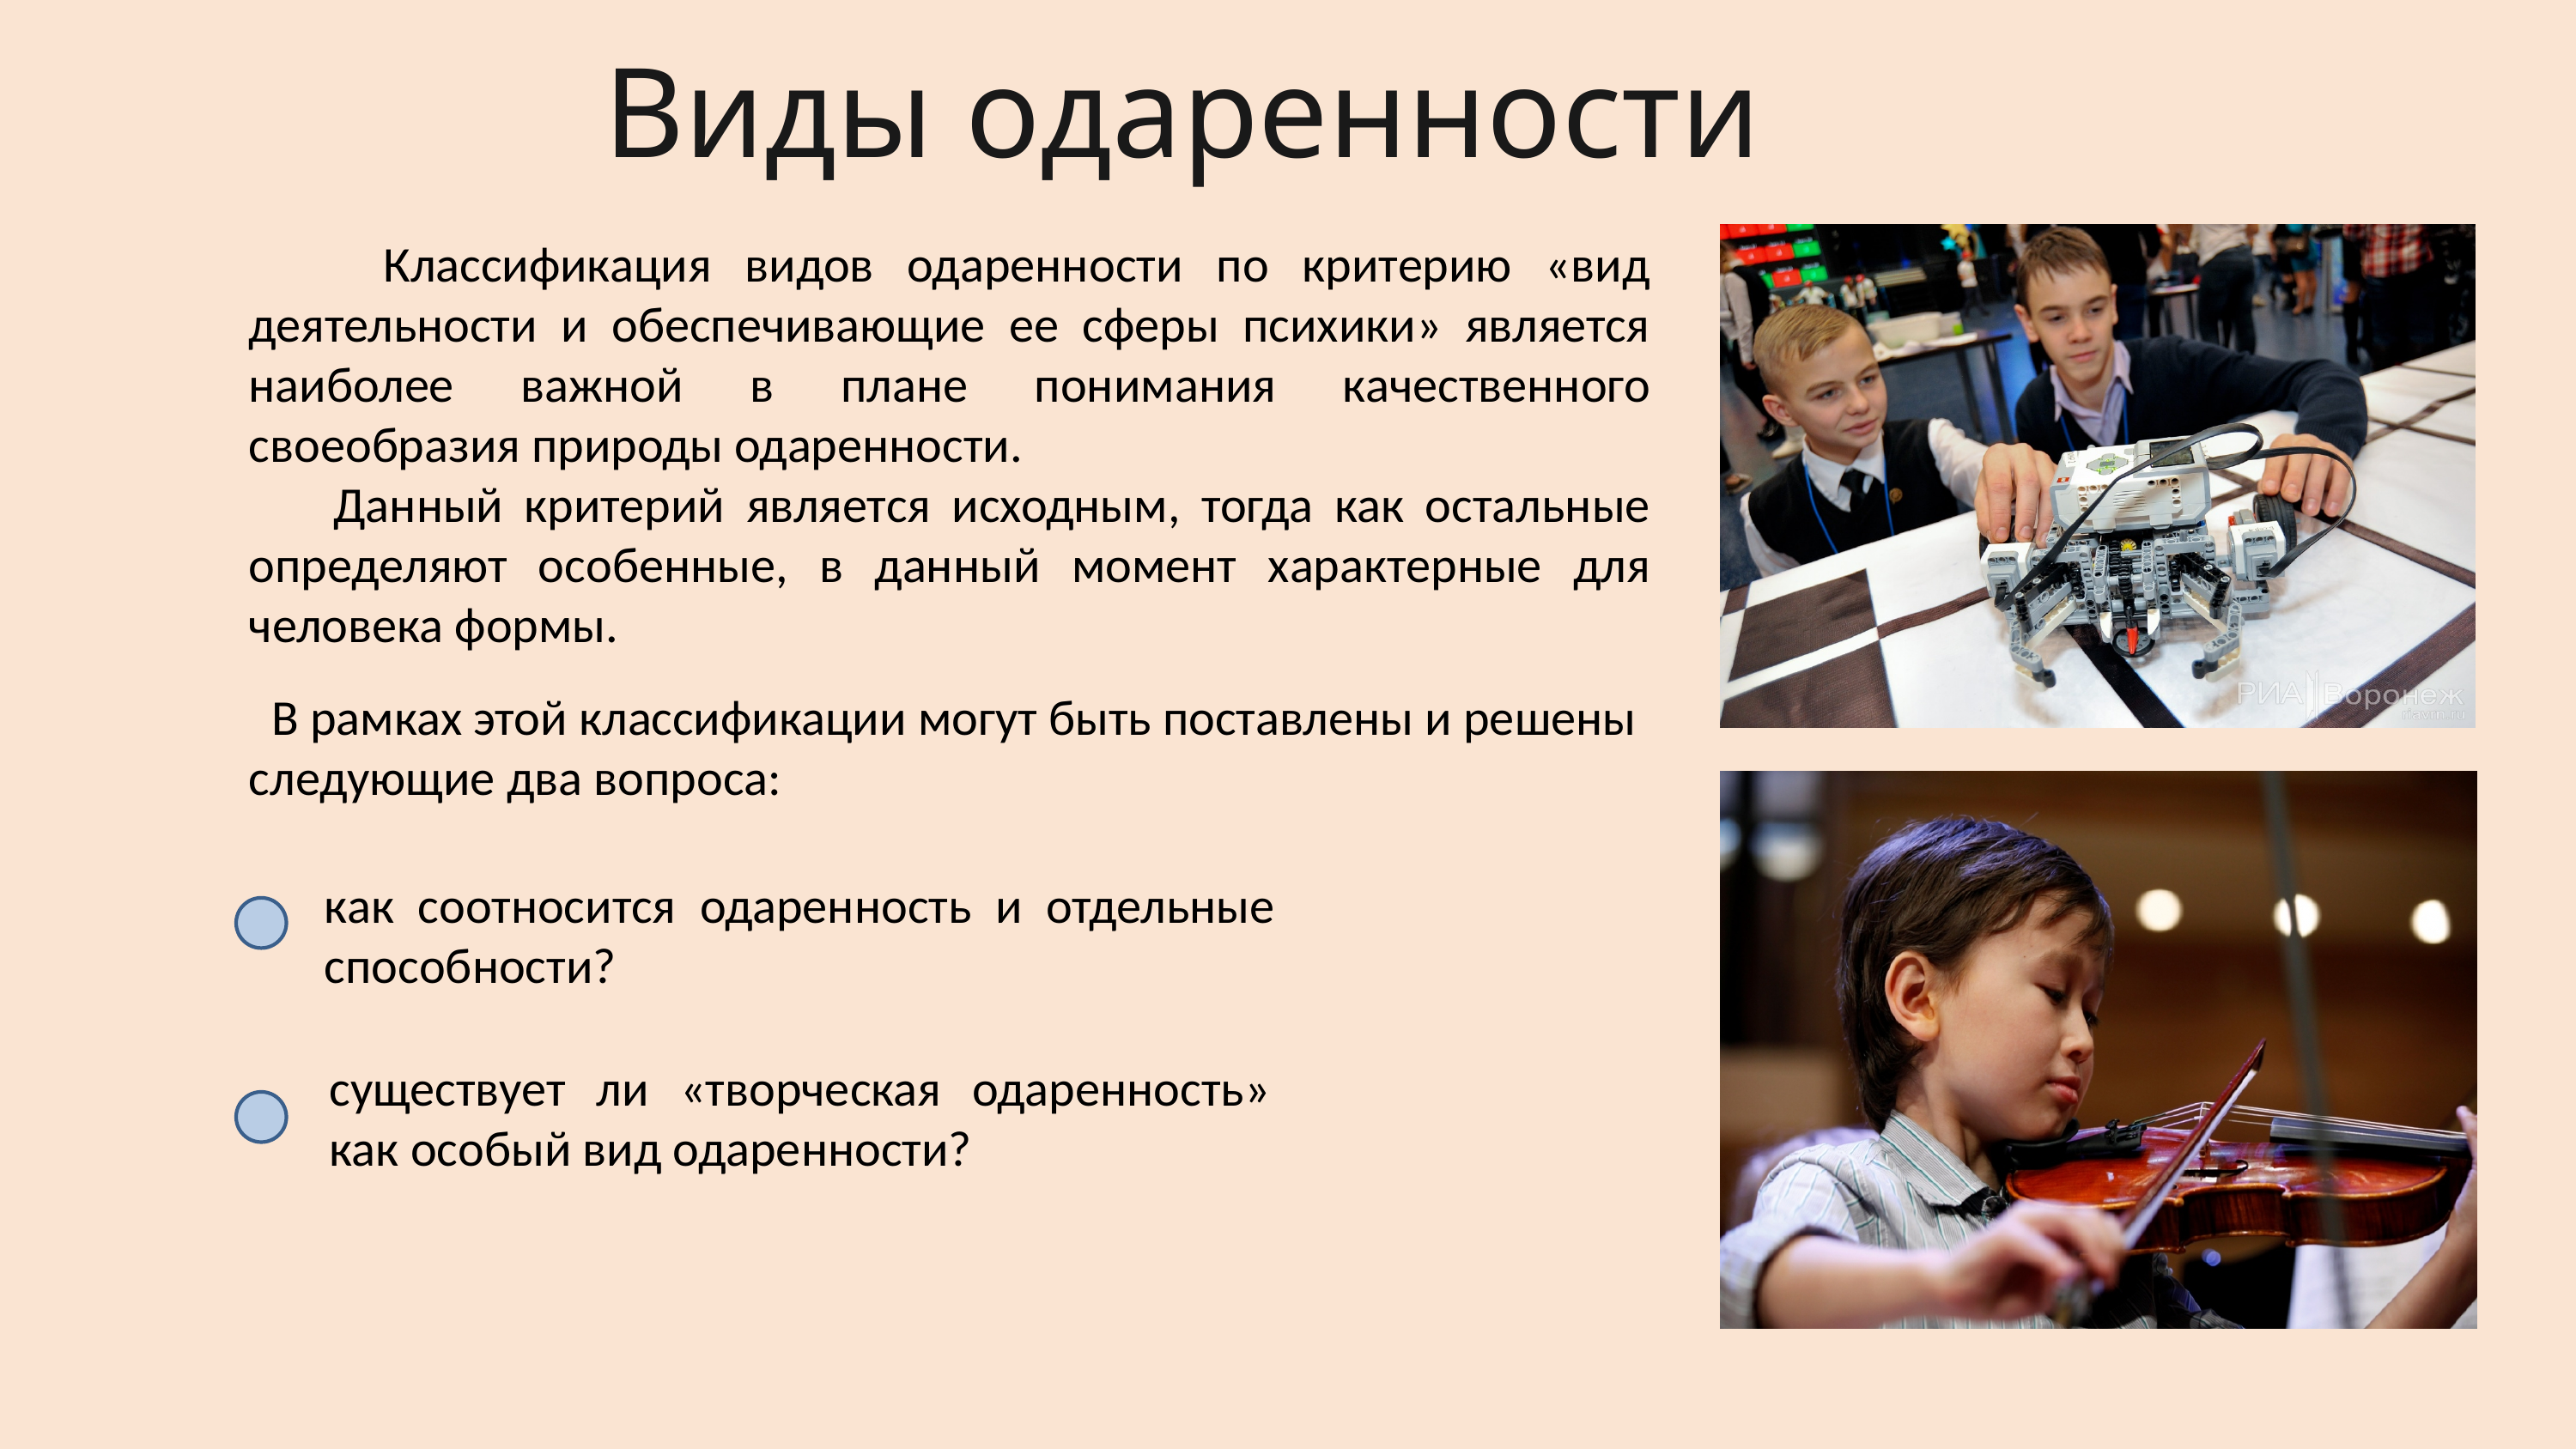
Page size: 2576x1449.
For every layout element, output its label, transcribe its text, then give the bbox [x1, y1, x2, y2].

picture [1720, 223, 2476, 728]
text_box [234, 1089, 289, 1144]
text_box В рамках этой классификации могут быть поставлены и решены следующие два вопроса: [235, 678, 1857, 812]
text_box существует ли «творческая одаренность» как особый вид одаренности? [316, 1049, 1283, 1183]
text_box [234, 895, 289, 950]
text_box Виды одаренности [604, 33, 2099, 183]
picture [1720, 771, 2477, 1329]
text_box Классификация видов одаренности по критерию «вид деятельности и обеспечивающие ее сферы психики» является наиболее важной в плане понимания качественного своеобразия природы одаренности. Данный критерий является исходным, тогда как остальные определяют особенные, в данный момент характерные для человека формы. [235, 225, 1664, 659]
text_box как соотносится одаренность и отдельные способности? [312, 866, 1288, 1000]
